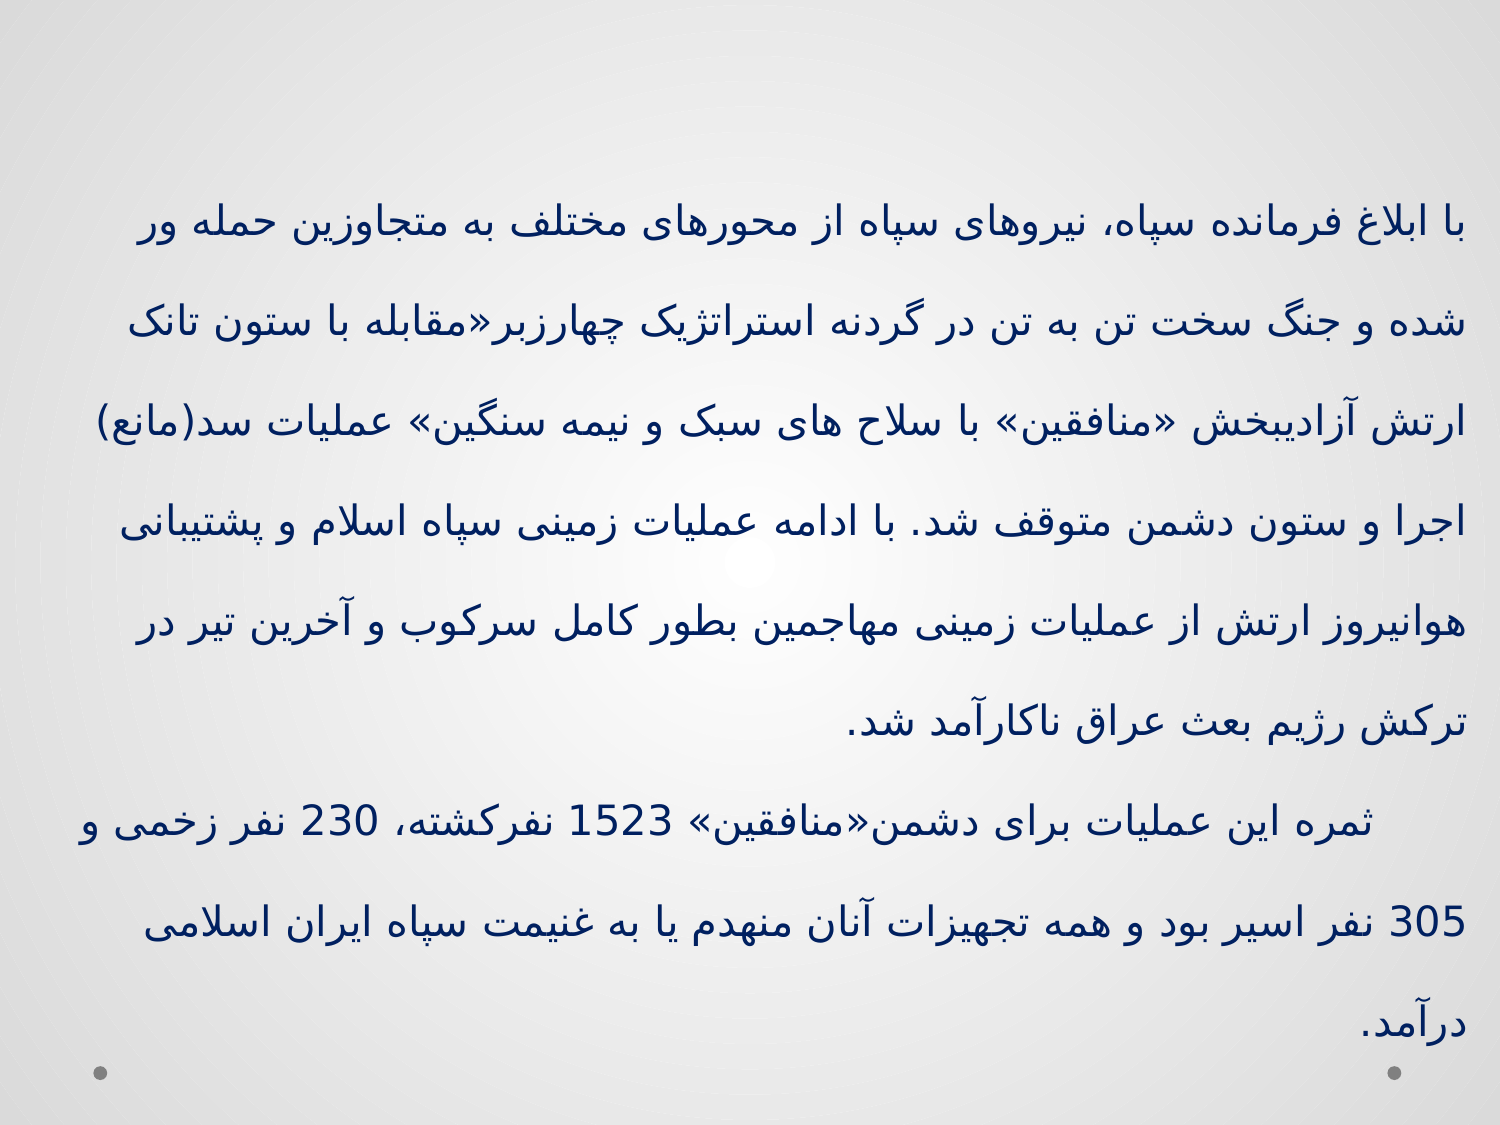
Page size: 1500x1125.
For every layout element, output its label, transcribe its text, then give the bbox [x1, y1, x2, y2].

text_box با ابلاغ فرمانده سپاه، نیروهای سپاه از محورهای مختلف به متجاوزین حمله ور شده و جنگ سخت تن به تن در گردنه استراتژیک چهارزبر«مقابله با ستون تانک ارتش آزادیبخش «منافقین» با سلاح های سبک و نیمه سنگین» عملیات سد(مانع) اجرا و ستون دشمن متوقف شد. با ادامه عملیات زمینی سپاه اسلام و پشتیبانی هوانیروز ارتش از عملیات زمینی مهاجمین بطور کامل سرکوب و آخرین تیر در ترکش رژیم بعث عراق ناکارآمد شد. ثمره این عملیات برای دشمن«منافقین» 1523 نفرکشته، 230 نفر زخمی و 305 نفر اسیر بود و همه تجهیزات آنان منهدم یا به غنیمت سپاه ایران اسلامی درآمد. [53, 136, 1483, 1052]
